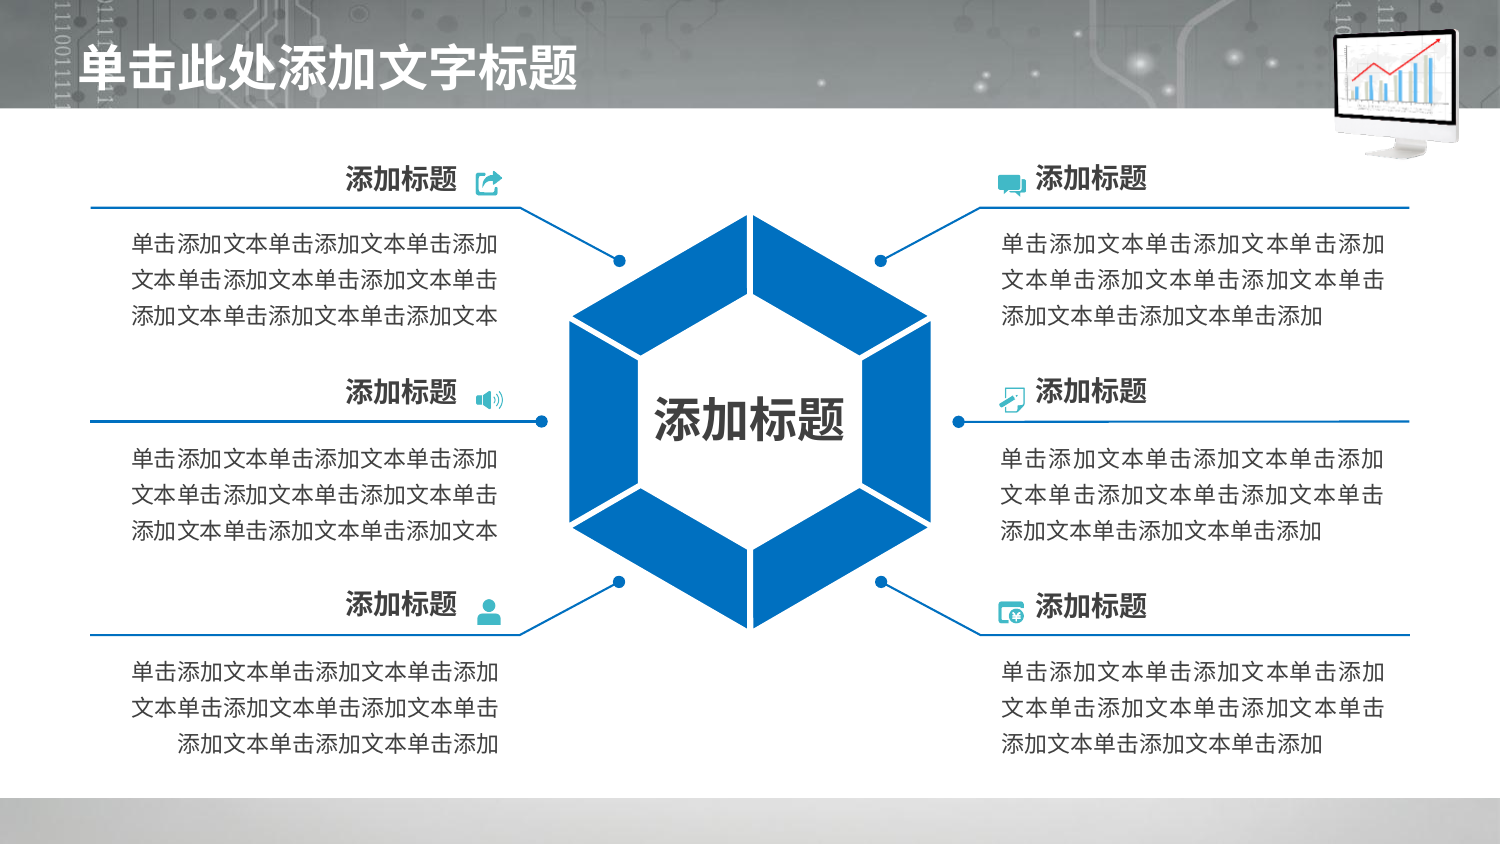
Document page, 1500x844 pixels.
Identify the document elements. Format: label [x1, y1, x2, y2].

picture [0, 798, 1500, 844]
picture [0, 0, 1500, 162]
text_box [986, 584, 1401, 766]
text_box [95, 583, 515, 766]
text_box [720, 259, 932, 584]
text_box [568, 259, 720, 584]
text_box [875, 584, 986, 636]
text_box [515, 584, 625, 636]
text_box [95, 158, 514, 338]
text_box [95, 371, 514, 553]
text_box [986, 156, 1401, 338]
text_box [875, 207, 986, 259]
text_box [986, 369, 1400, 553]
text_box [514, 207, 626, 259]
